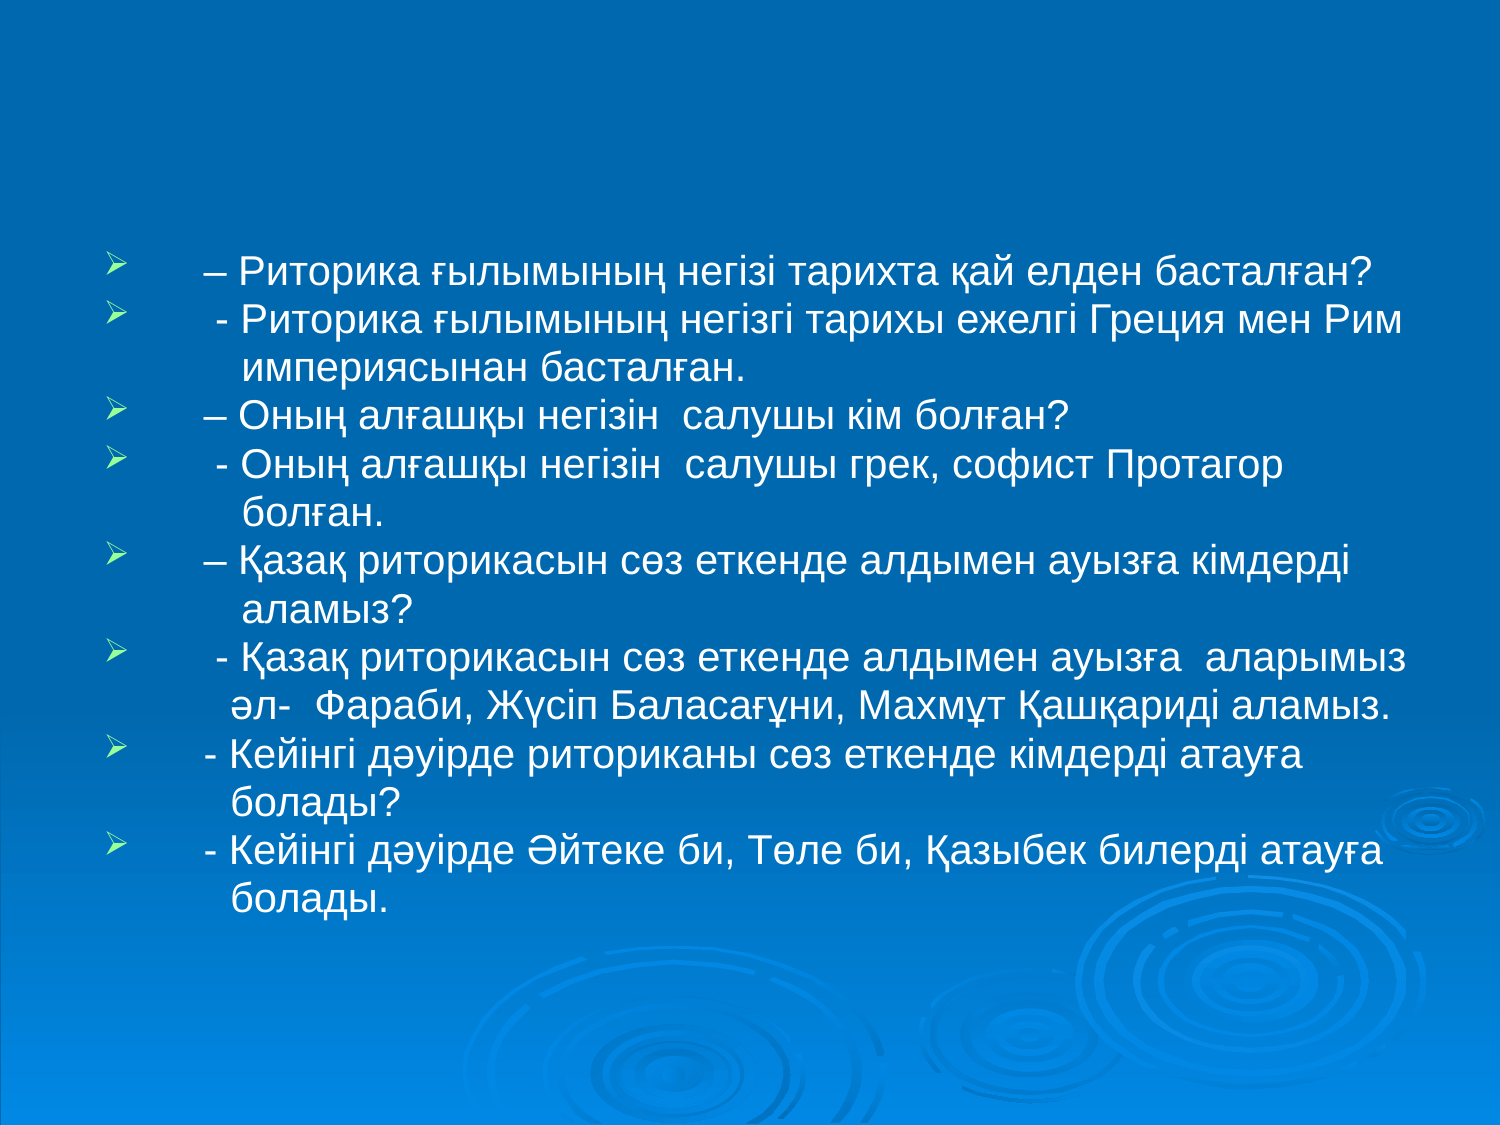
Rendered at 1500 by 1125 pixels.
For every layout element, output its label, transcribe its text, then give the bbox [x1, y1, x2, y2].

list – Риторика ғылымының негізі тарихта қай елден басталған? - Риторика ғылымының негізгі тарихы ежелгі Греция мен Рим империясынан басталған. – Оның алғашқы негізін салушы кім болған? - Оның алғашқы негізін салушы грек, софист Протагор болған. – Қазақ риторикасын сөз еткенде алдымен ауызға кімдерді аламыз? - Қазақ риторикасын сөз еткенде алдымен ауызға аларымыз әл- Фараби, Жүсіп Баласағұни, Махмұт Қашқариді аламыз. - Кейінгі дәуірде риториканы сөз еткенде кімдерді атауға болады? - Кейінгі дәуірде Әйтеке би, Төле би, Қазыбек билерді атауға болады. [88, 245, 1439, 1125]
